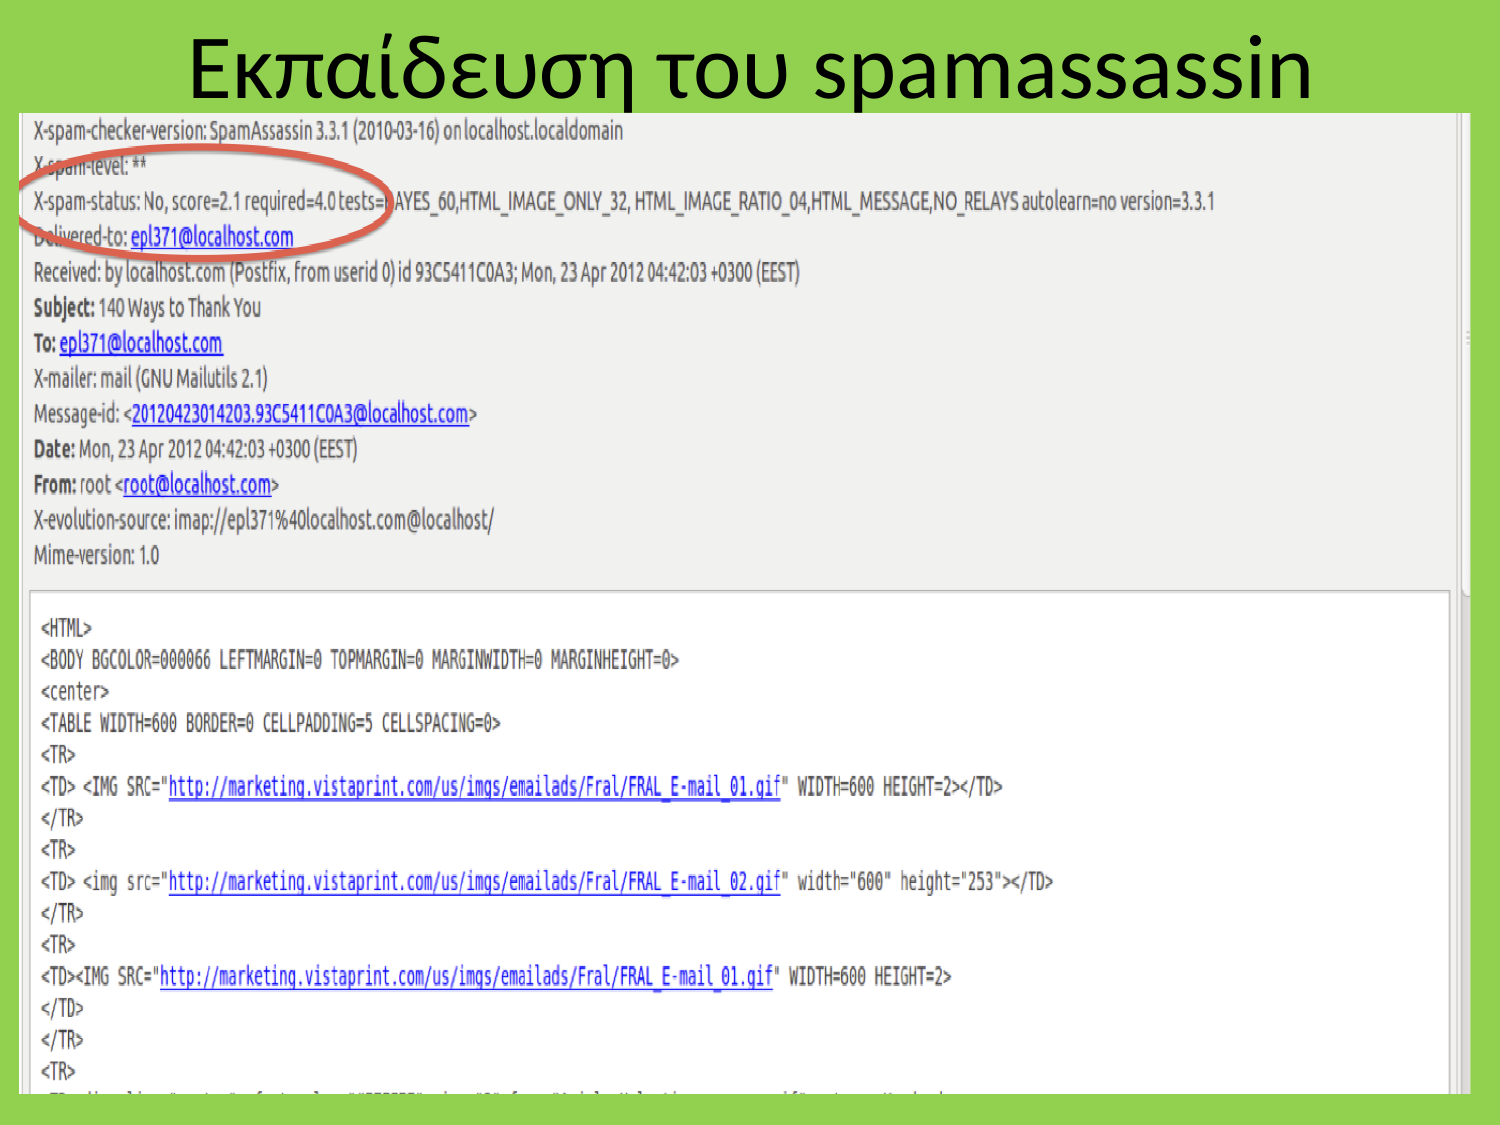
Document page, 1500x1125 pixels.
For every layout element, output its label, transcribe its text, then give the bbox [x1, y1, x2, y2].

title Εκπαίδευση του spamassassin [76, 0, 1427, 111]
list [18, 113, 1471, 1095]
